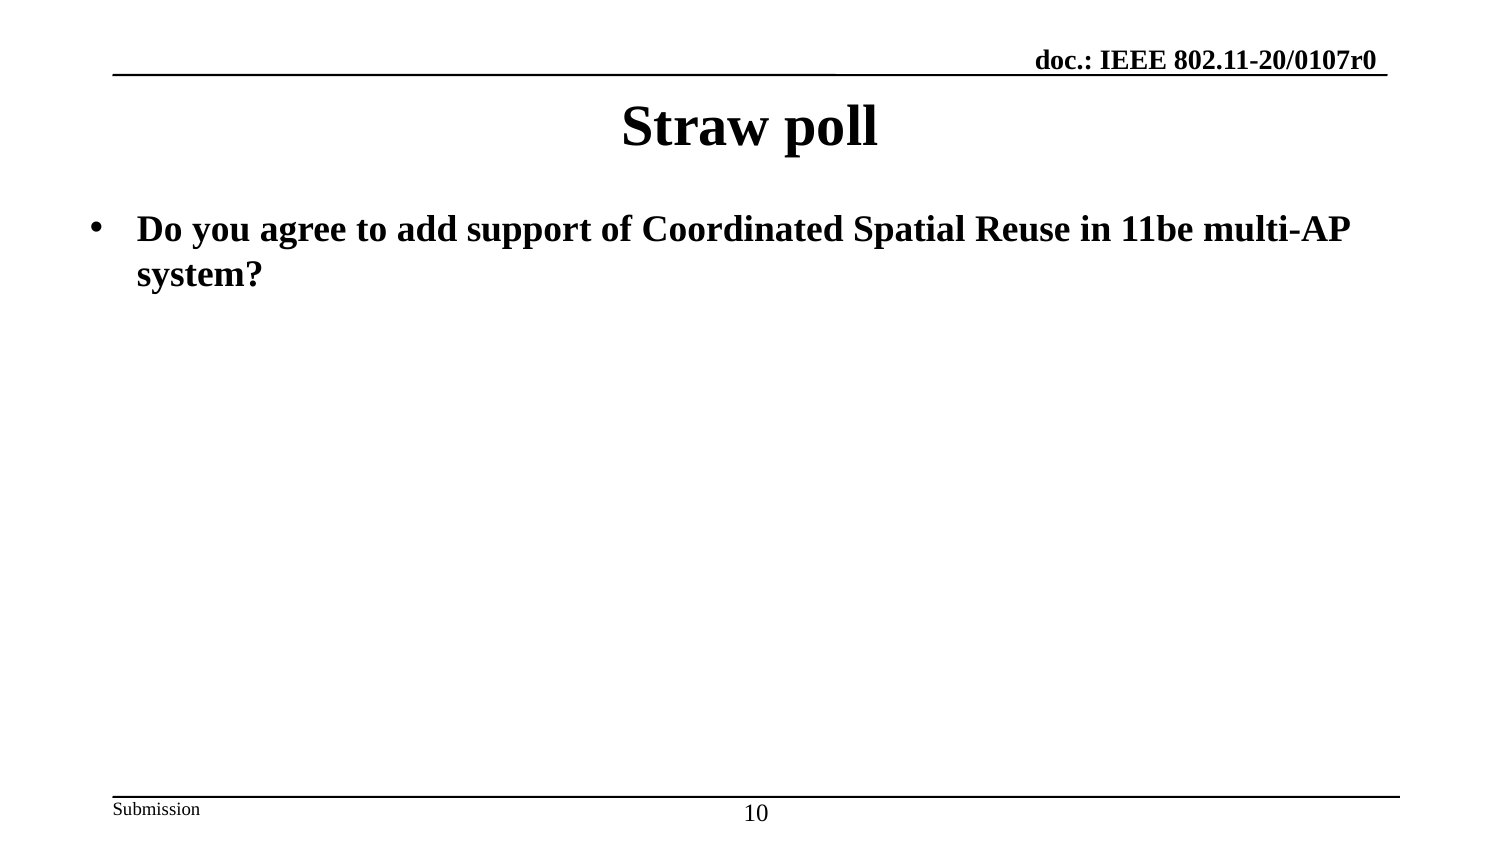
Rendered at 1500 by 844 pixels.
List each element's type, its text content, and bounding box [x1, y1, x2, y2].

list Do you agree to add support of Coordinated Spatial Reuse in 11be multi-AP system? [74, 196, 1425, 754]
slide_number 10 [690, 796, 823, 843]
title Straw poll [75, 76, 1425, 168]
